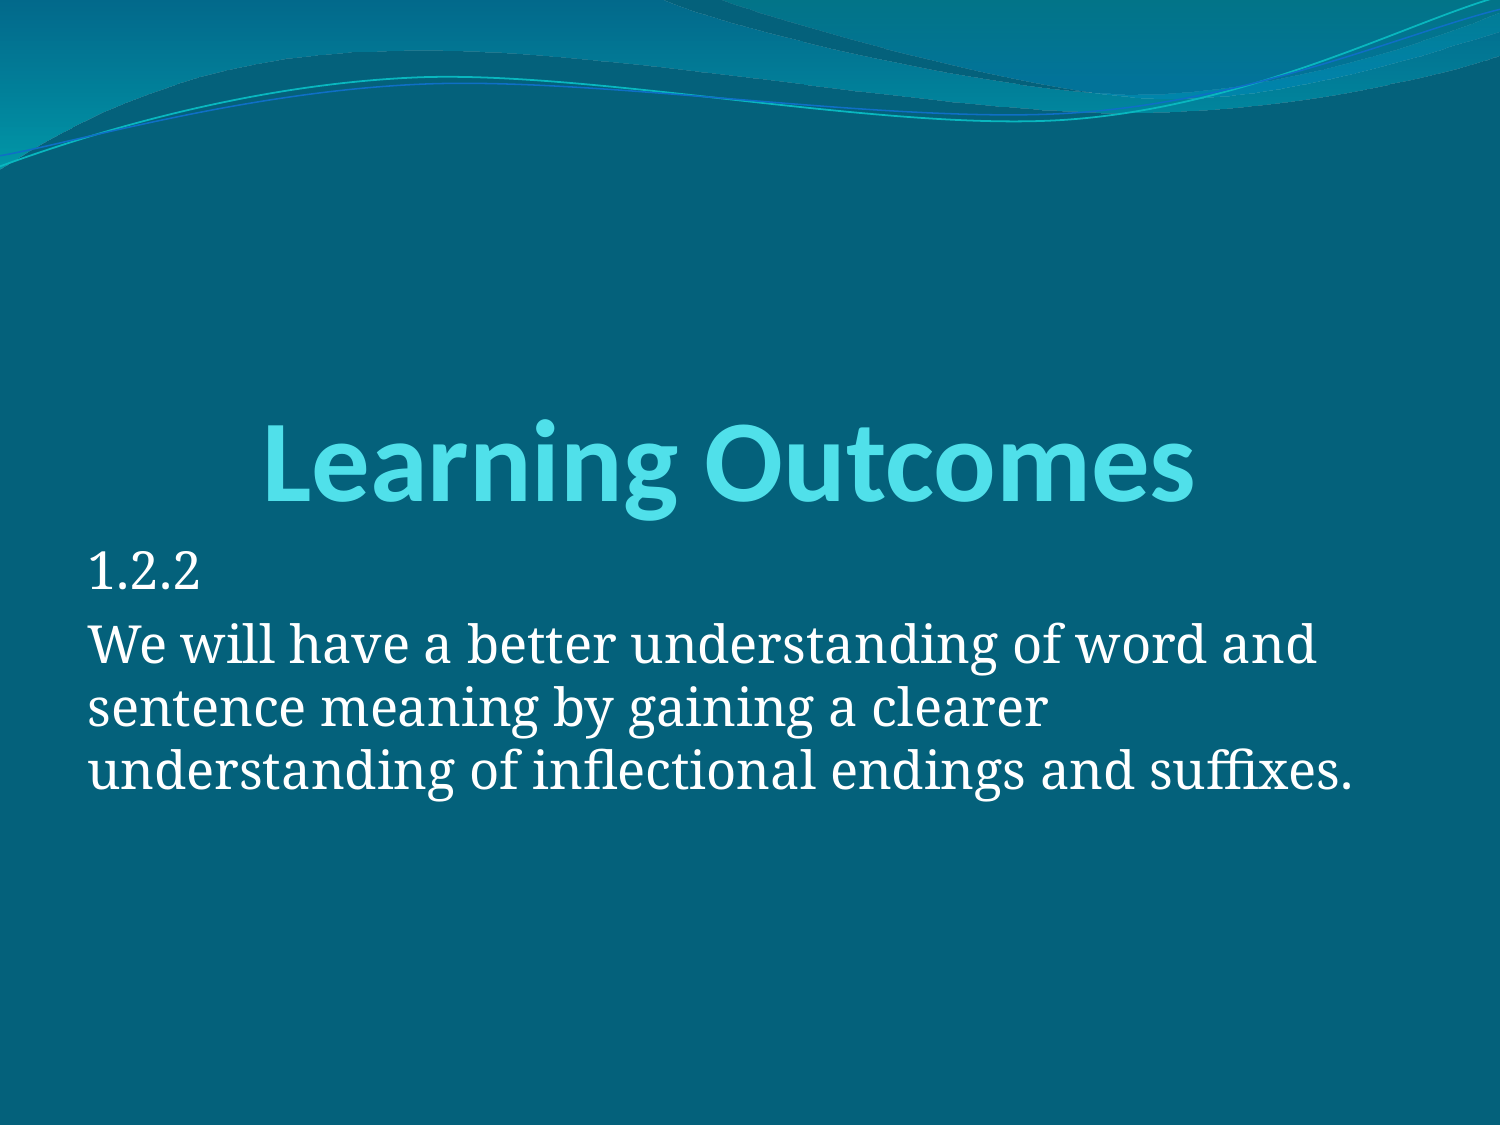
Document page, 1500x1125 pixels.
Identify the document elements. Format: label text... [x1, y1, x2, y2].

title Learning Outcomes [87, 224, 1376, 525]
subtitle 1.2.2 We will have a better understanding of word and sentence meaning by gaining a clearer understanding of inflectional endings and suffixes. [87, 529, 1376, 818]
